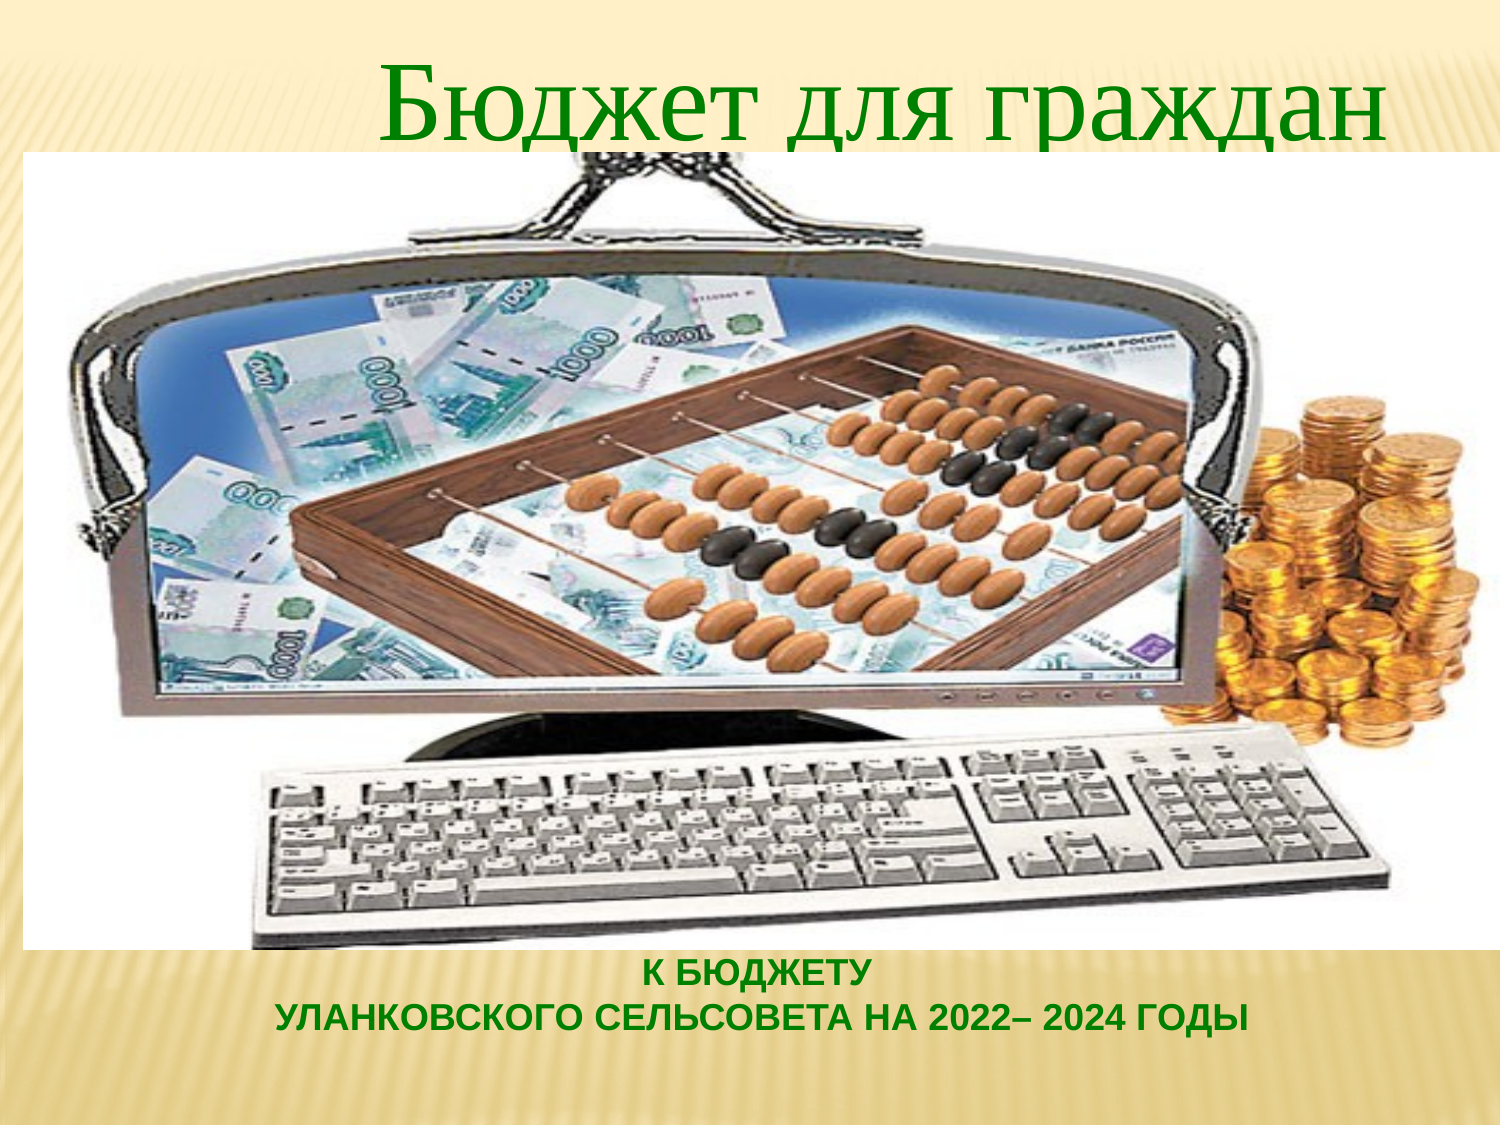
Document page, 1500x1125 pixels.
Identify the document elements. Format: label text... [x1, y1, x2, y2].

picture [23, 151, 1500, 950]
text_box К БЮДЖЕТУ УЛАНКОВСКОГО СЕЛЬСОВЕТА НА 2022– 2024 ГОДЫ [129, 967, 1395, 1046]
subtitle Бюджет для граждан [269, 19, 1500, 151]
